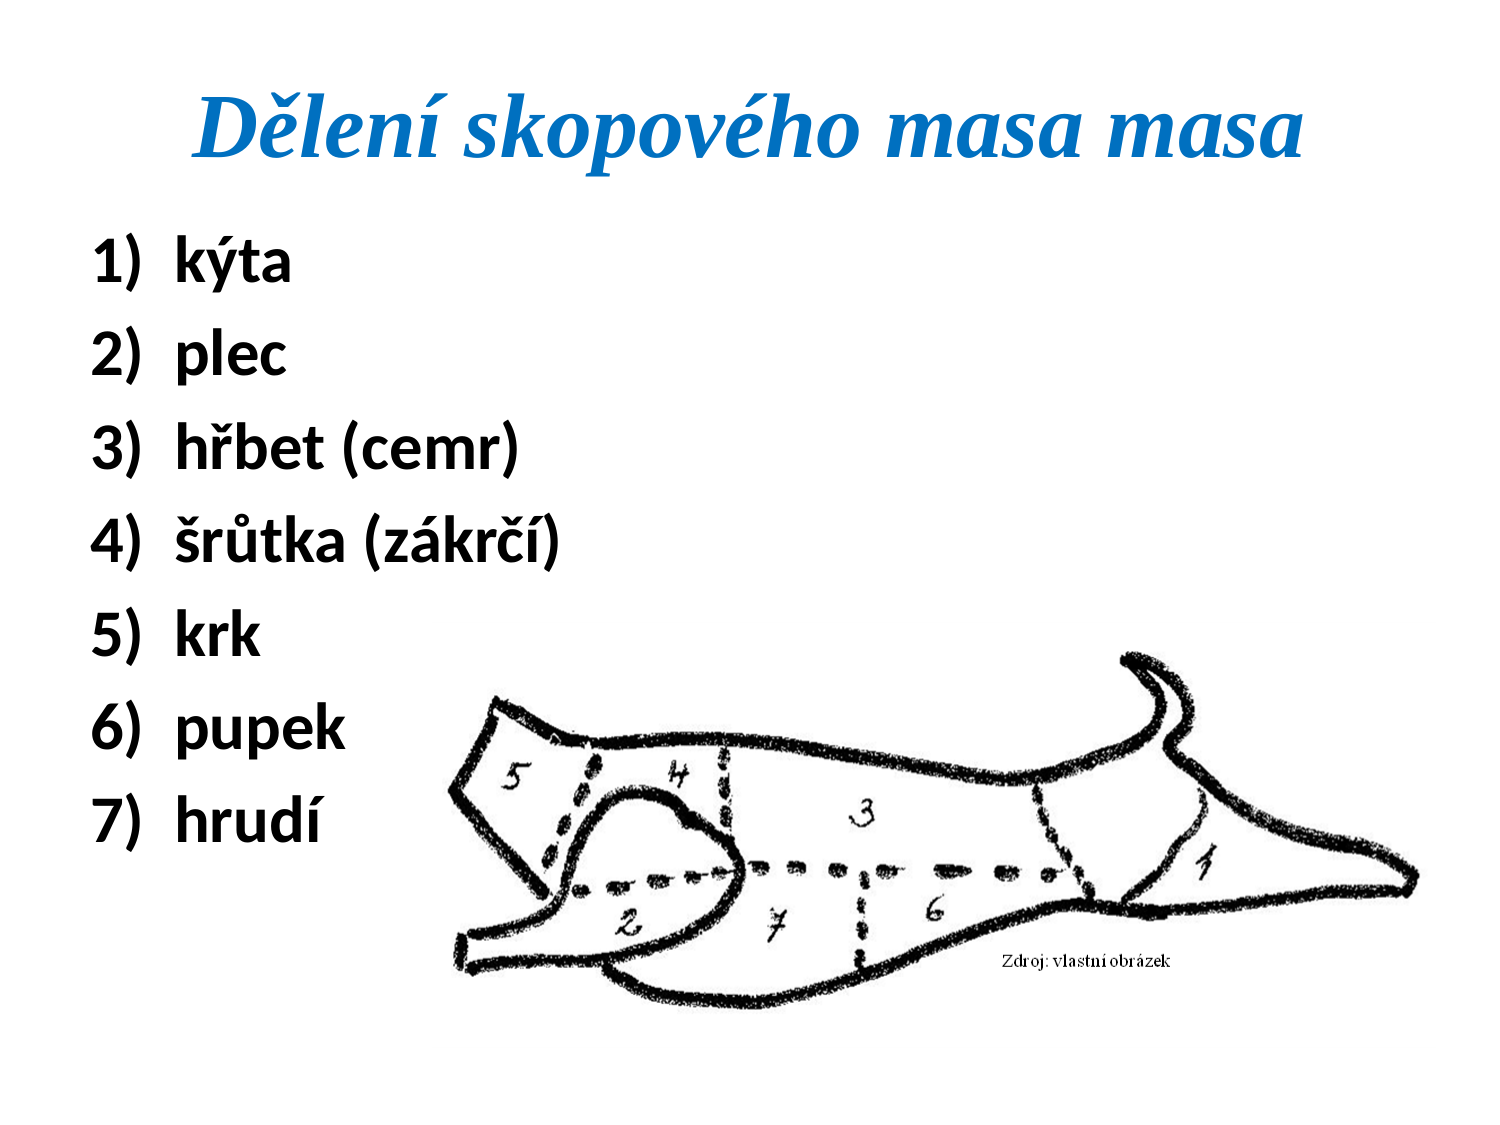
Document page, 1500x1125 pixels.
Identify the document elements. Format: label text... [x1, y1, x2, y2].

picture [430, 621, 1438, 1049]
title Dělení skopového masa masa [75, 45, 1425, 197]
list kýta plec hřbet (cemr) šrůtka (zákrčí) krk pupek hrudí [75, 208, 1425, 1071]
